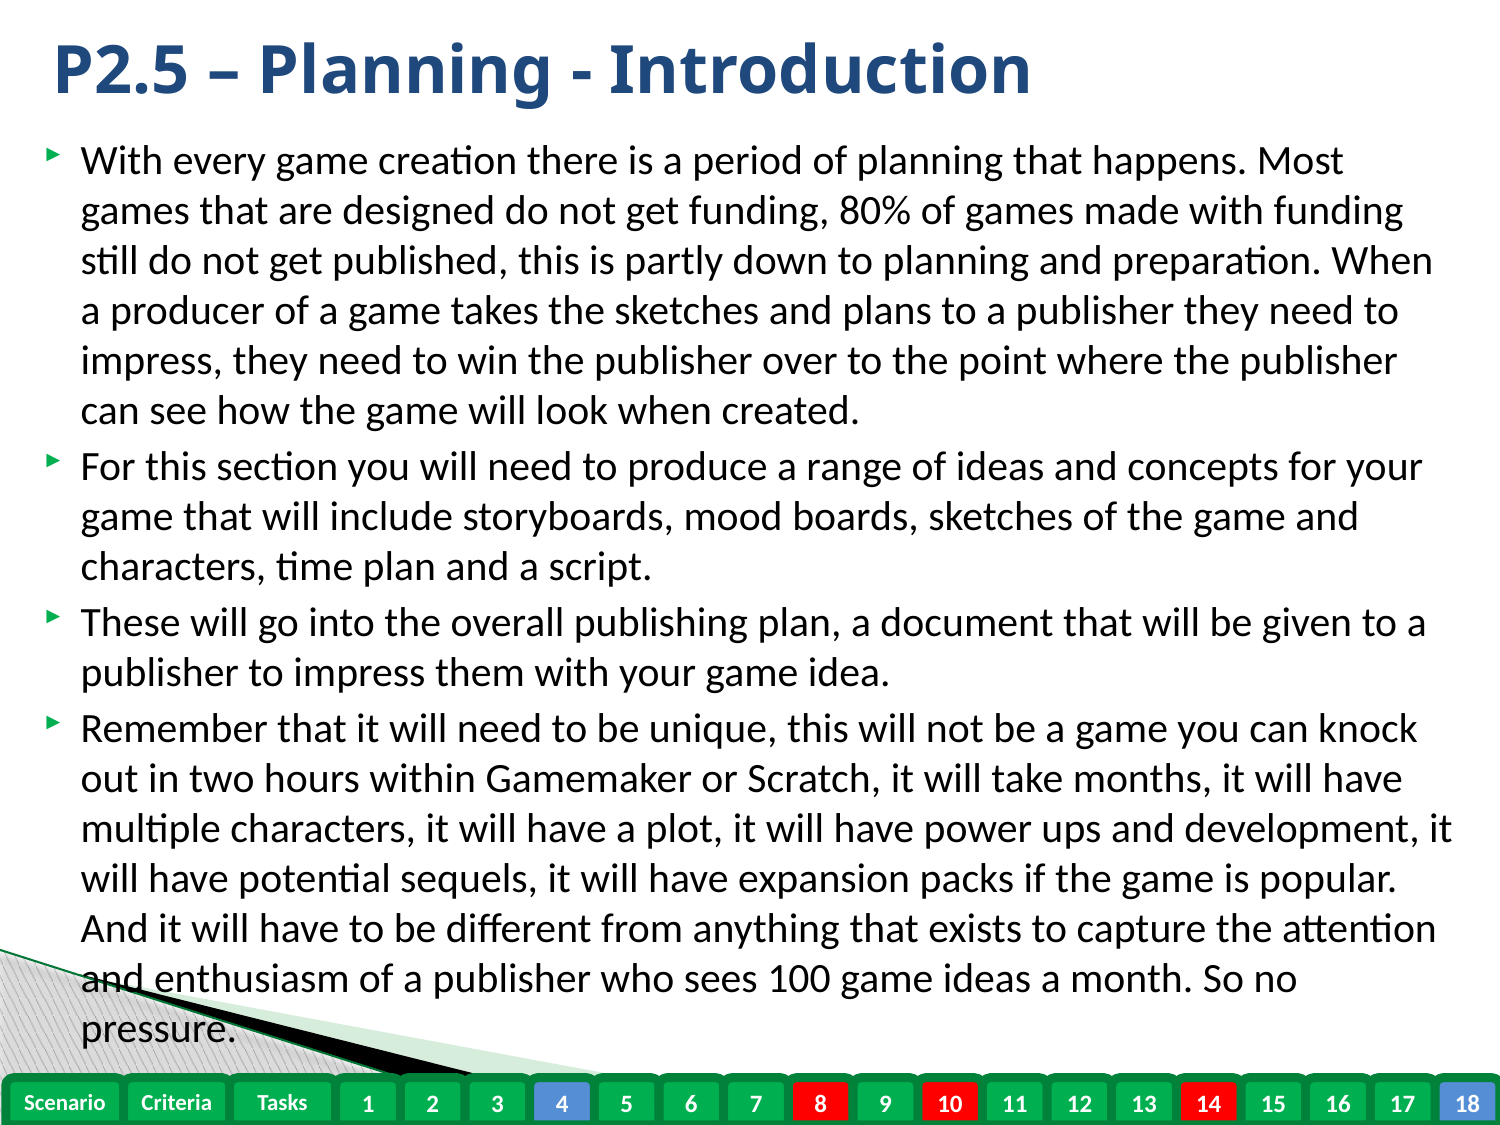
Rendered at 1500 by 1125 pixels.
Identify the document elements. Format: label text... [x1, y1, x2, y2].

list With every game creation there is a period of planning that happens. Most games that are designed do not get funding, 80% of games made with funding still do not get published, this is partly down to planning and preparation. When a producer of a game takes the sketches and plans to a publisher they need to impress, they need to win the publisher over to the point where the publisher can see how the game will look when created. For this section you will need to produce a range of ideas and concepts for your game that will include storyboards, mood boards, sketches of the game and characters, time plan and a script. These will go into the overall publishing plan, a document that will be given to a publisher to impress them with your game idea. Remember that it will need to be unique, this will not be a game you can knock out in two hours within Gamemaker or Scratch, it will take months, it will have multiple characters, it will have a plot, it will have power ups and development, it will have potential sequels, it will have expansion packs if the game is popular. And it will have to be different from anything that exists to capture the attention and enthusiasm of a publisher who sees 100 game ideas a month. So no pressure. [29, 125, 1471, 1059]
title P2.5 – Planning - Introduction [37, 19, 1471, 114]
